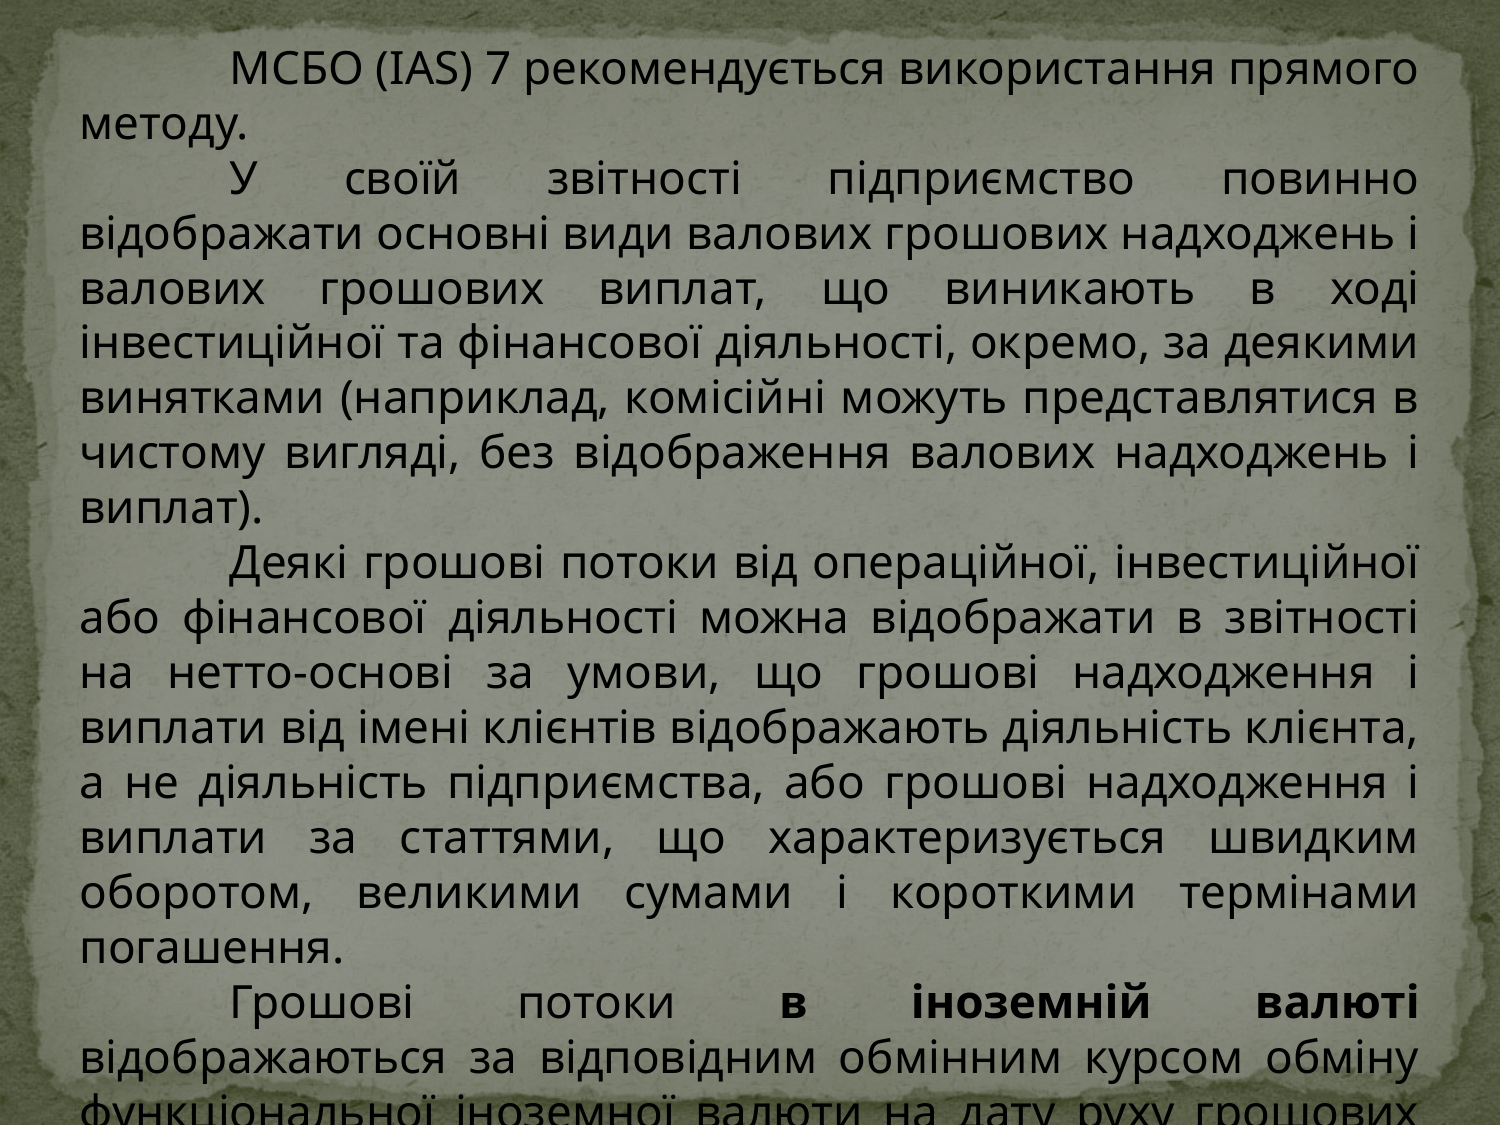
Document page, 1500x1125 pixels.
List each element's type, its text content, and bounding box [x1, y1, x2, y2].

text_box МСБО (IAS) 7 рекомендується використання прямого методу. У своїй звітності підприємство повинно відображати основні види валових грошових надходжень і валових грошових виплат, що виникають в ході інвестиційної та фінансової діяльності, окремо, за деякими винятками (наприклад, комісійні можуть представлятися в чистому вигляді, без відображення валових надходжень і виплат). Деякі грошові потоки від операційної, інвестиційної або фінансової діяльності можна відображати в звітності на нетто-основі за умови, що грошові надходження і виплати від імені клієнтів відображають діяльність клієнта, а не діяльність підприємства, або грошові надходження і виплати за статтями, що характеризується швидким оборотом, великими сумами і короткими термінами погашення. Грошові потоки в іноземній валюті відображаються за відповідним обмінним курсом обміну функціональної іноземної валюти на дату руху грошових коштів. [64, 30, 1435, 1125]
